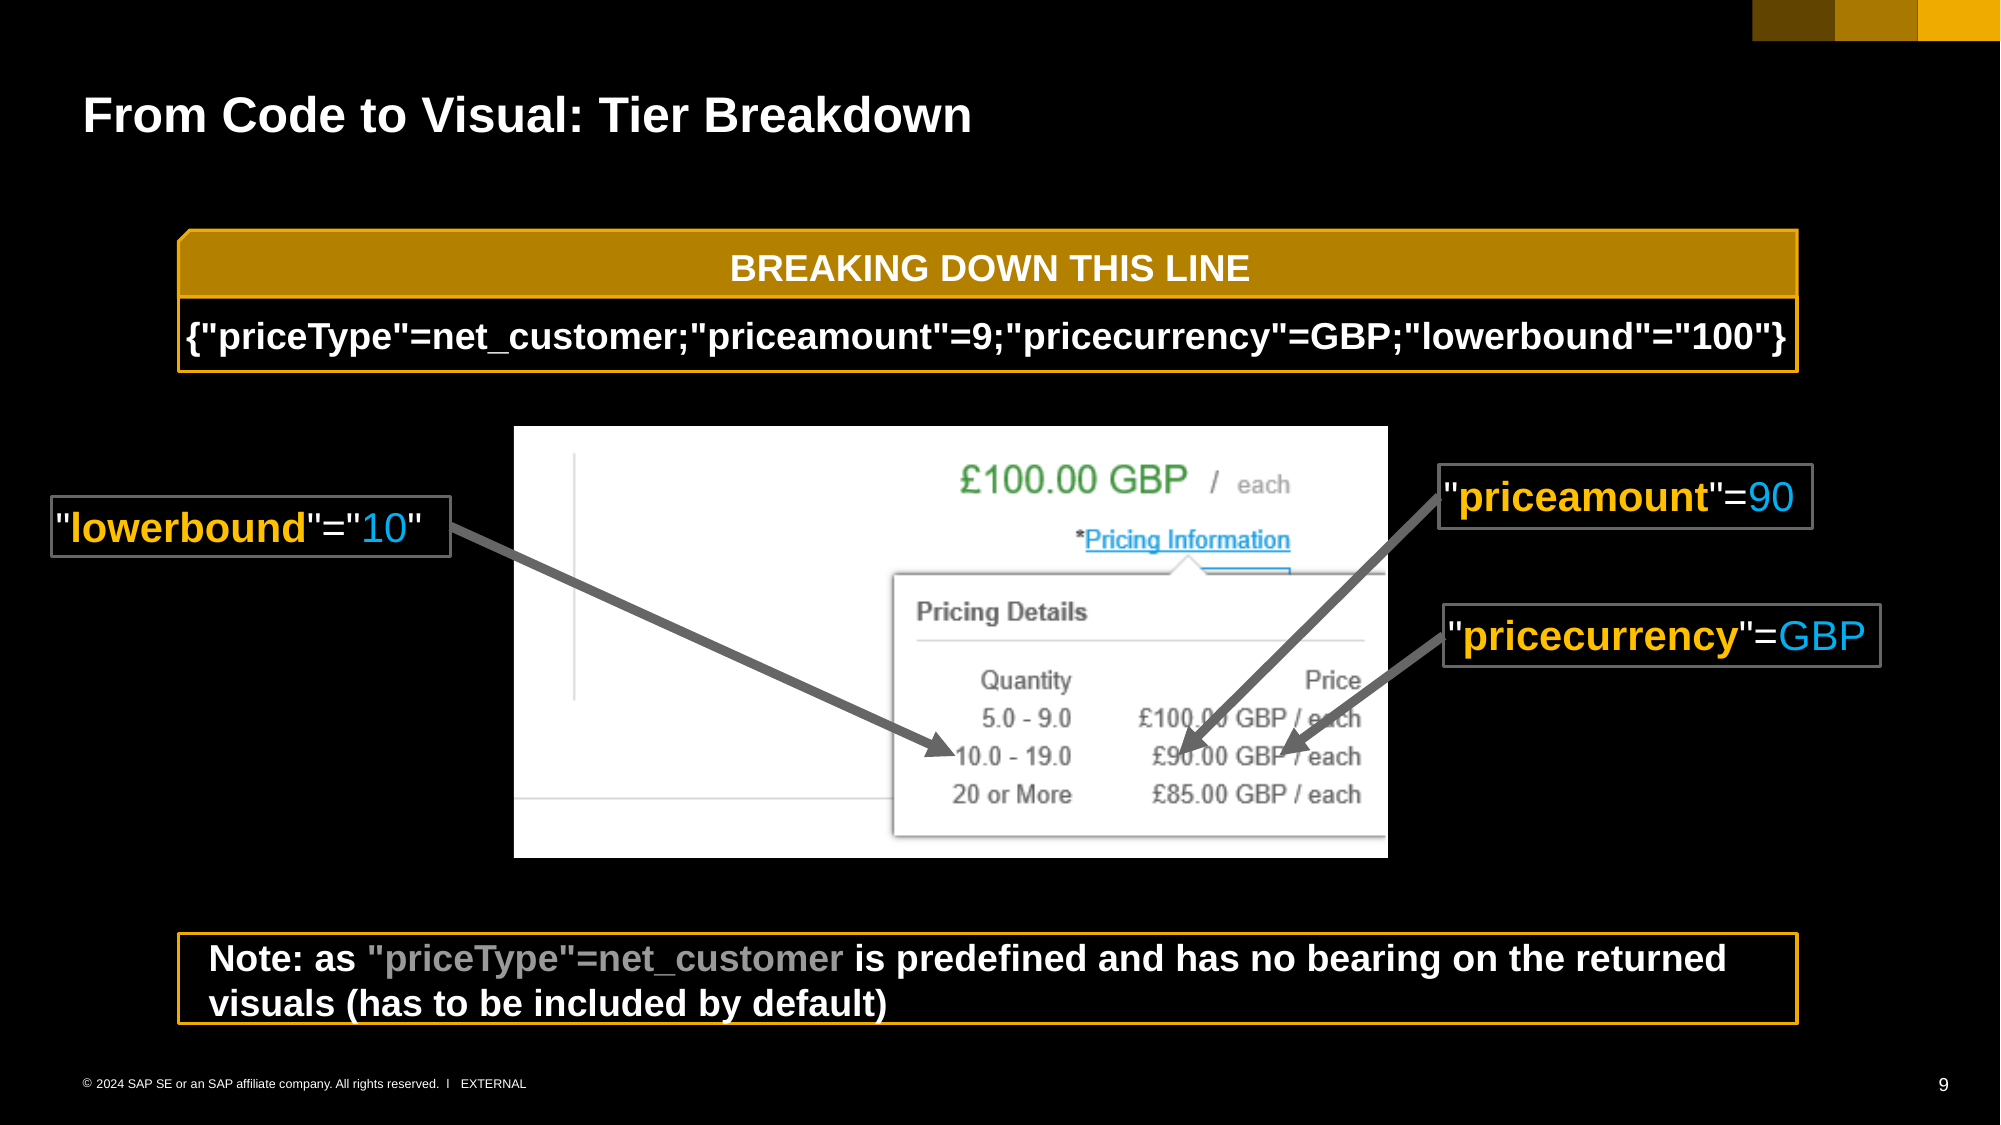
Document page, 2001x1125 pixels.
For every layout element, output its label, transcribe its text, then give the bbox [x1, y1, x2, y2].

list "lowerbound"="10" [51, 496, 451, 557]
list "pricecurrency"=GBP [1447, 604, 1881, 667]
list "priceamount"=90 [1439, 464, 1813, 529]
picture [513, 425, 1389, 859]
text_box Note: as "priceType"=net_customer is predefined and has no bearing on the returned visuals (has to be included by default) [177, 932, 1799, 1025]
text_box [450, 526, 956, 757]
title From Code to Visual: Tier Breakdown [82, 82, 1918, 144]
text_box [1279, 635, 1444, 756]
text_box BREAKING DOWN THIS LINE [178, 230, 1798, 295]
text_box {"priceType"=net_customer;"priceamount"=9;"pricecurrency"=GBP;"lowerbound"="100"} [177, 295, 1799, 373]
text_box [1178, 496, 1440, 756]
